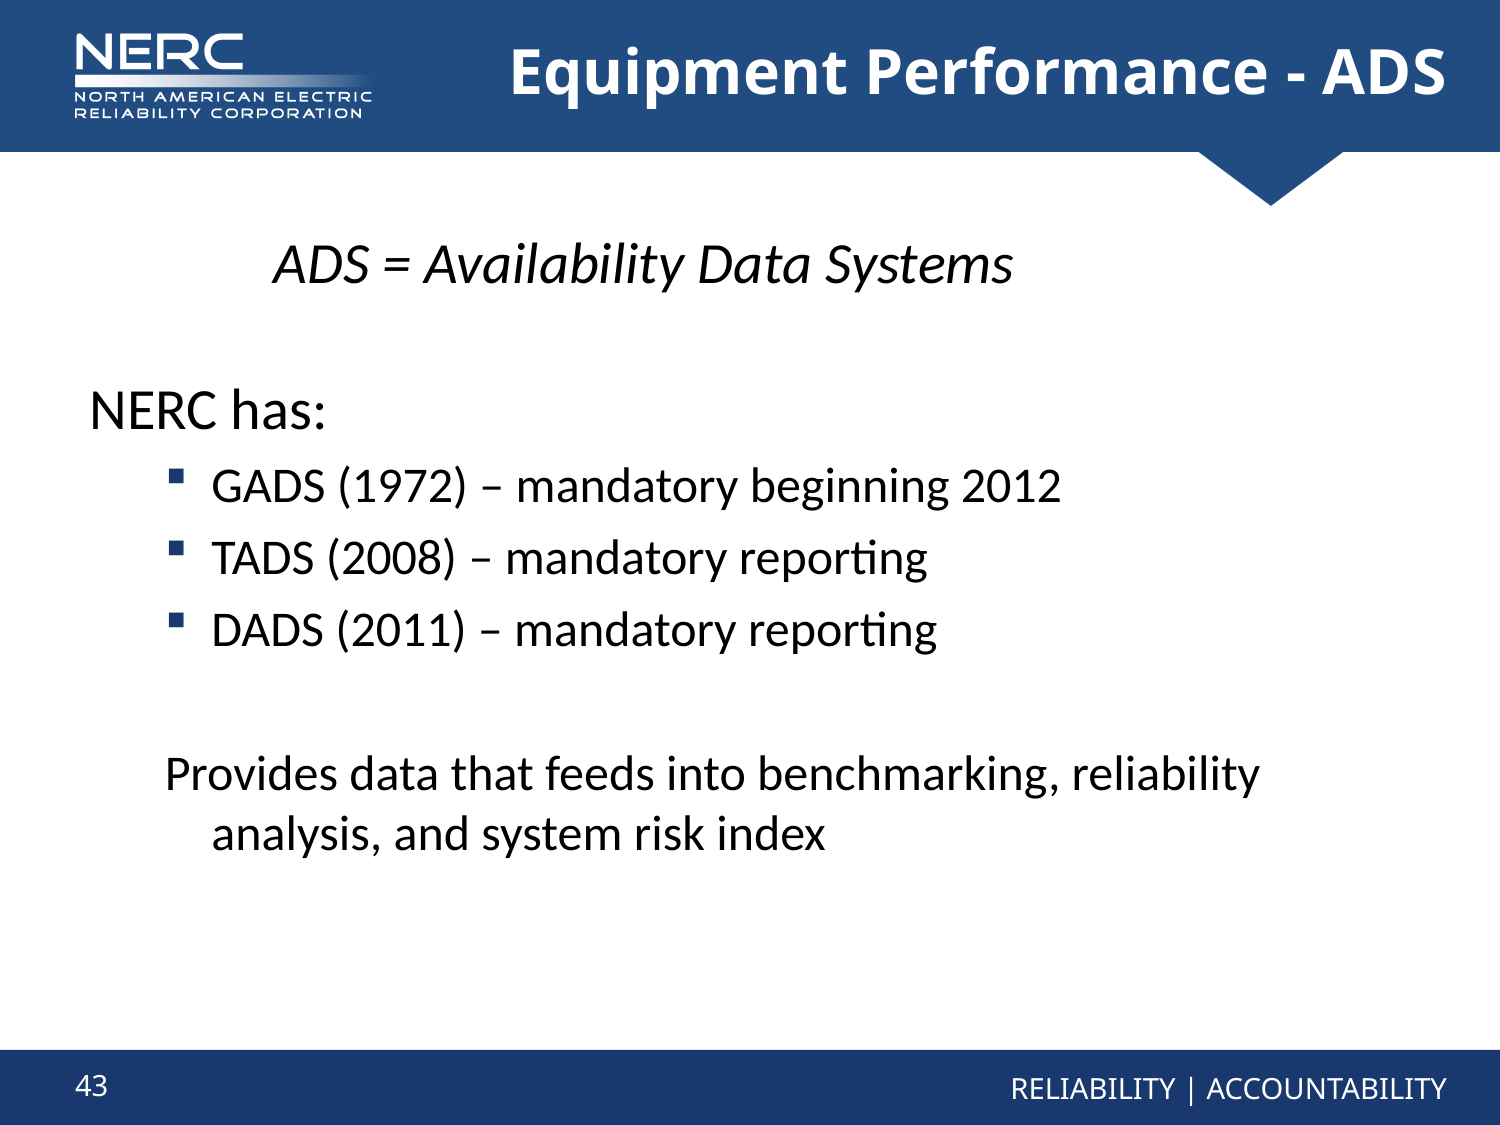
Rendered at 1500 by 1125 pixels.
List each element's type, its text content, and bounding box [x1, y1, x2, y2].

list ADS = Availability Data Systems NERC has: GADS (1972) – mandatory beginning 2012 TADS (2008) – mandatory reporting DADS (2011) – mandatory reporting Provides data that feeds into benchmarking, reliability analysis, and system risk index [75, 237, 1425, 1113]
title Equipment Performance - ADS [362, 24, 1463, 133]
picture [0, 0, 1500, 206]
